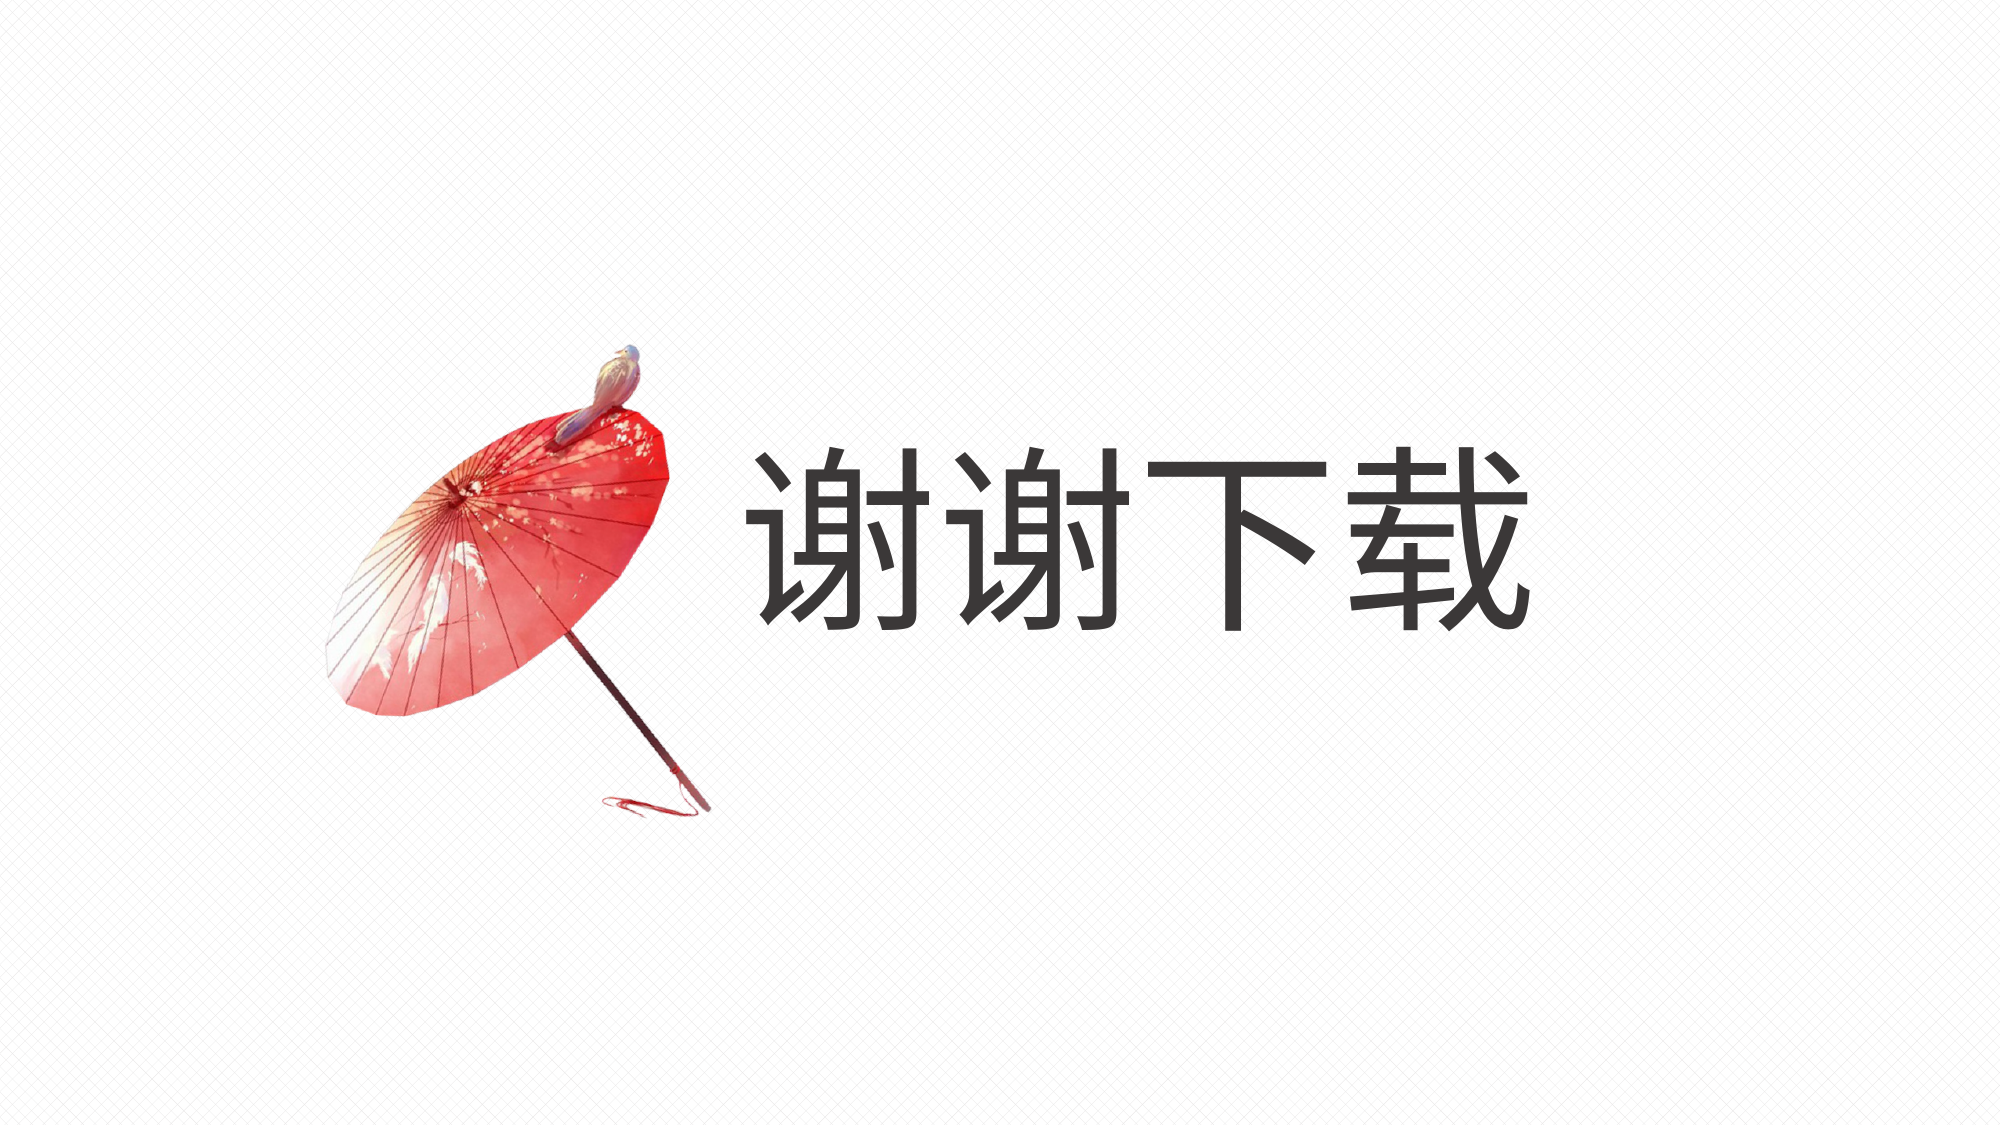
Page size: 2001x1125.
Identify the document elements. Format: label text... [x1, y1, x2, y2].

text_box 谢谢下载 [889, 407, 1553, 663]
picture [142, 163, 958, 912]
